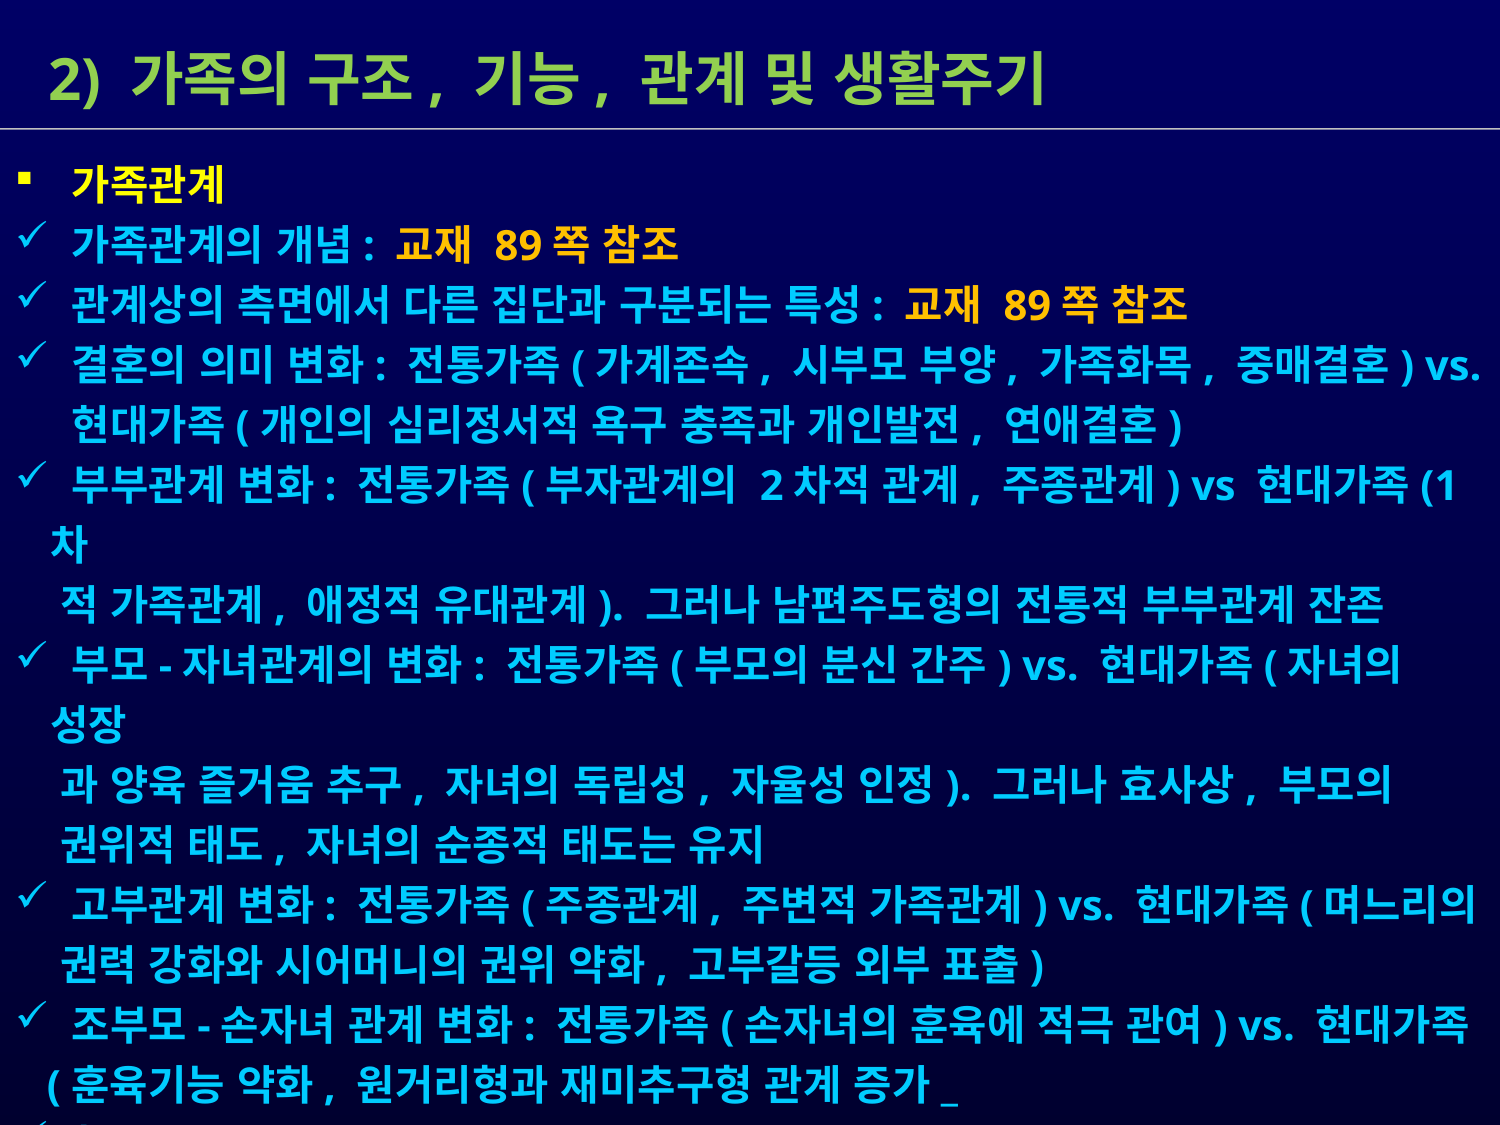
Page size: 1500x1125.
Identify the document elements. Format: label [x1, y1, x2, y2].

text_box [0, 34, 1500, 1118]
